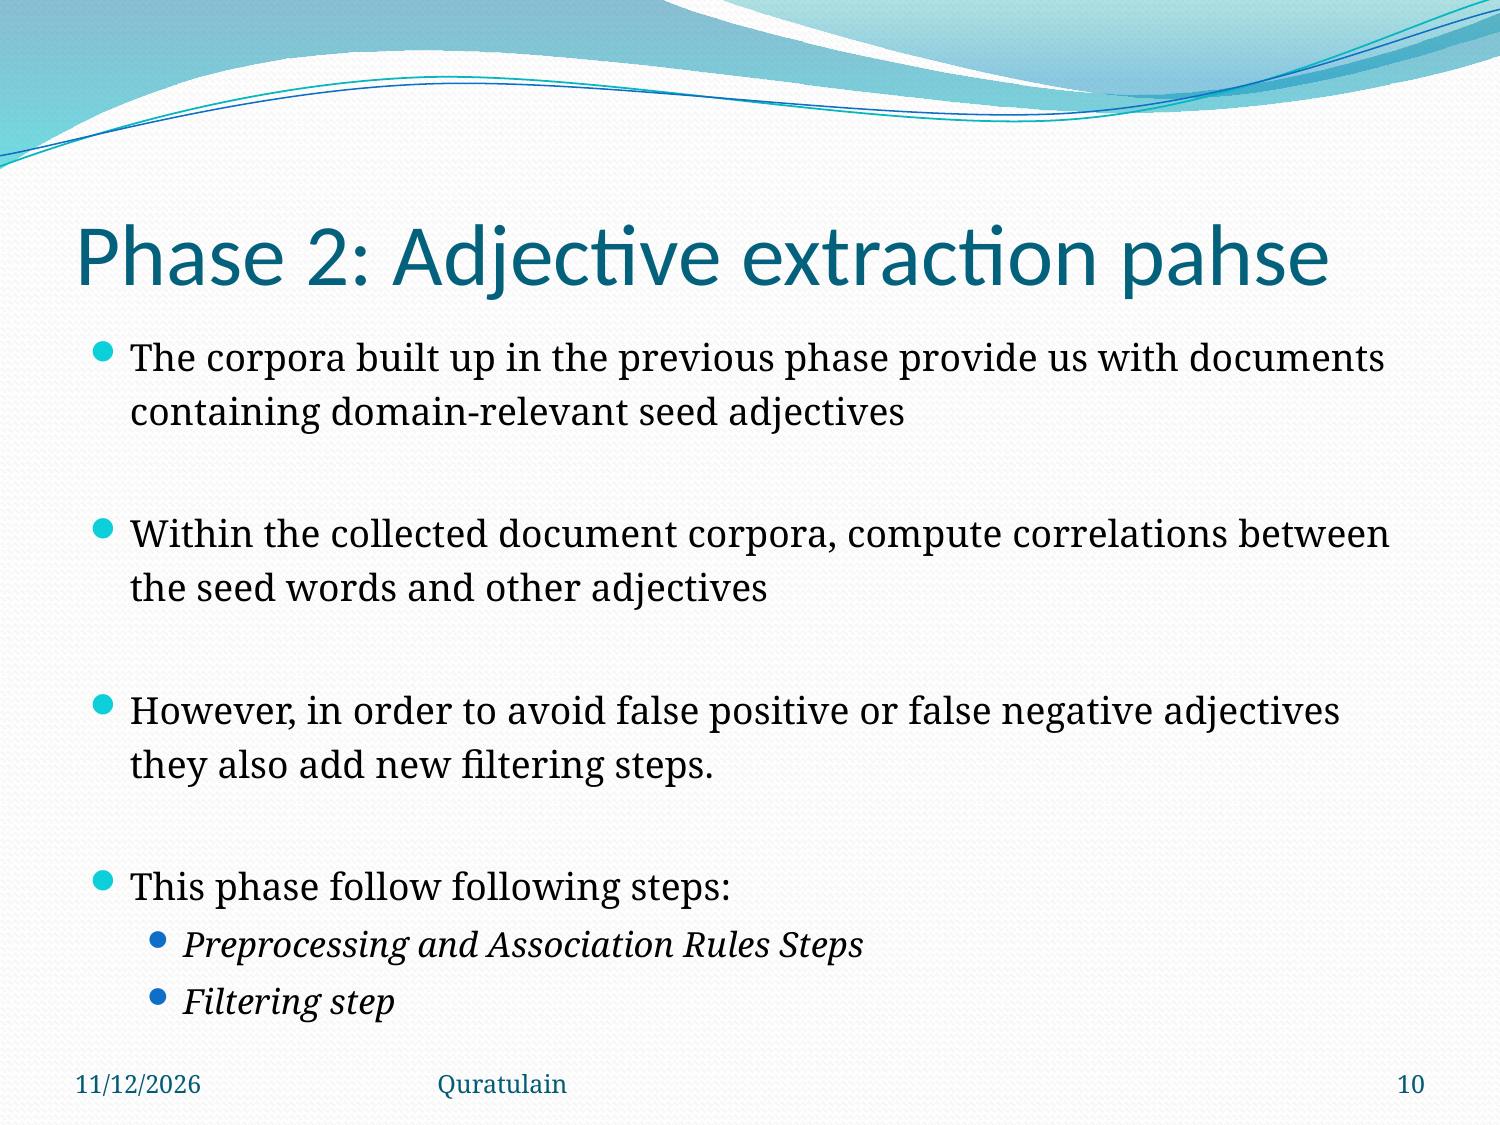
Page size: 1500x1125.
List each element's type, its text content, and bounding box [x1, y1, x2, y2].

title Phase 2: Adjective extraction pahse [75, 115, 1425, 303]
list The corpora built up in the previous phase provide us with documents containing domain-relevant seed adjectives Within the collected document corpora, compute correlations between the seed words and other adjectives However, in order to avoid false positive or false negative adjectives they also add new filtering steps. This phase follow following steps: Preprocessing and Association Rules Steps Filtering step [75, 317, 1425, 1038]
footer Quratulain [437, 1042, 988, 1103]
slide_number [75, 1042, 425, 1103]
slide_number 10 [1299, 1042, 1425, 1103]
